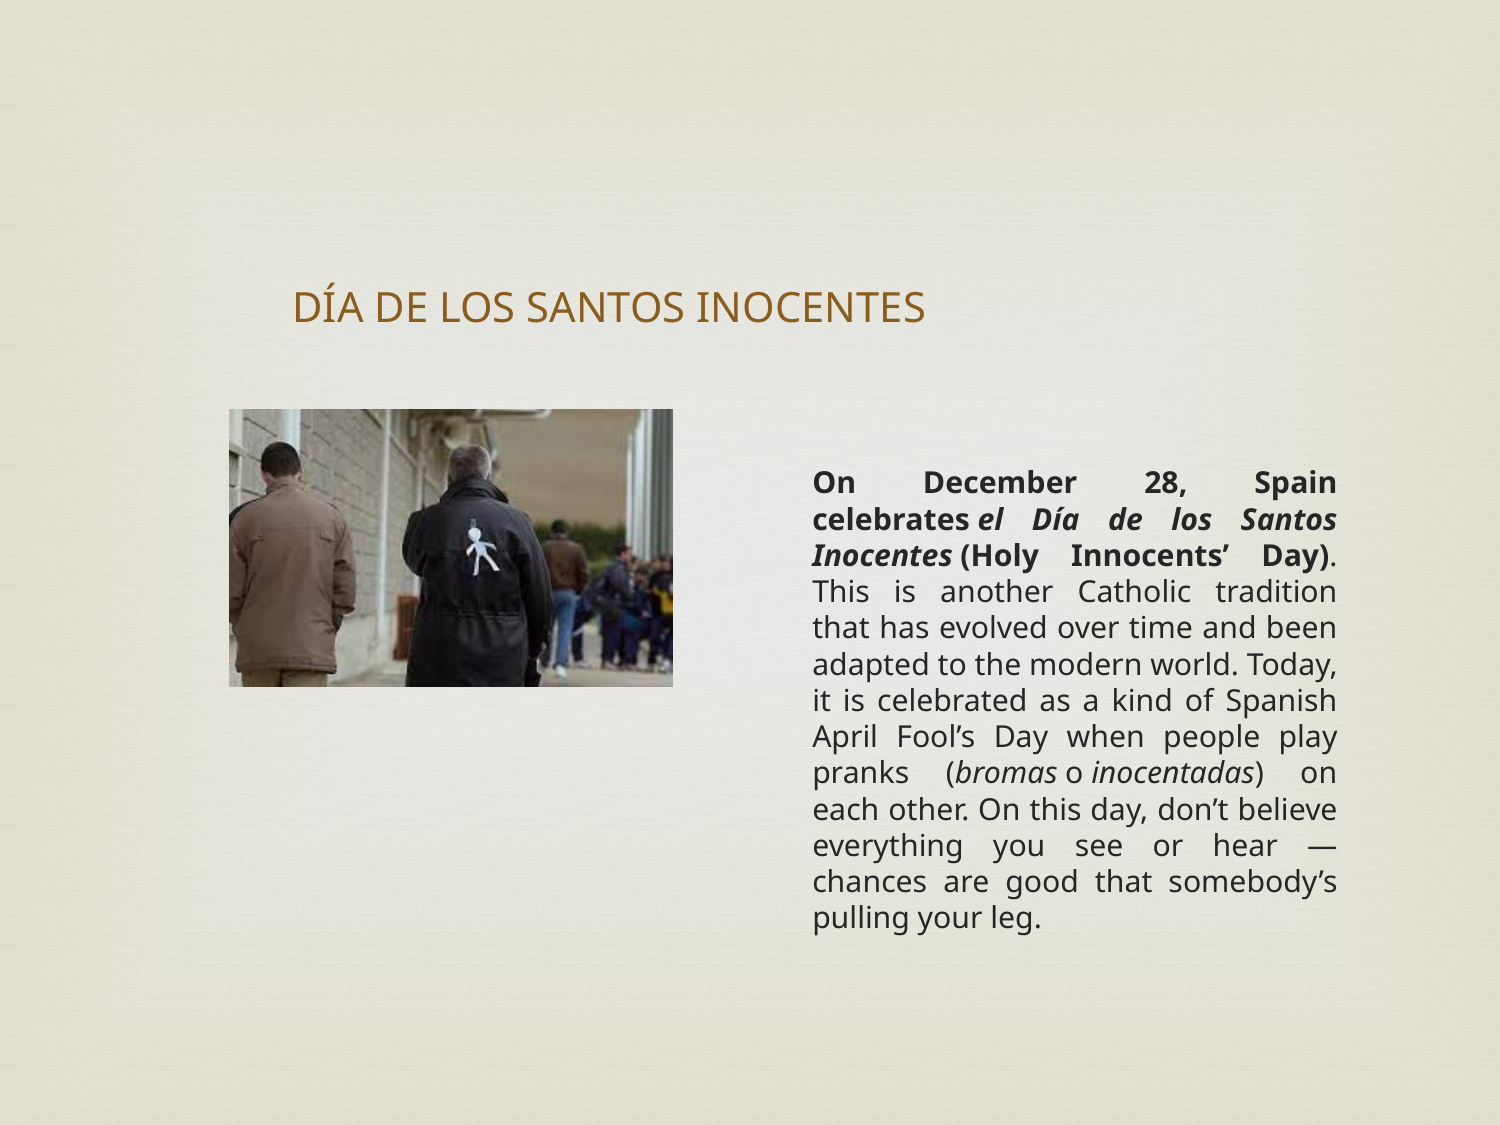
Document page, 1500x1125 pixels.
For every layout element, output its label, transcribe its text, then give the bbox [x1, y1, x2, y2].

title DÍA DE LOS SANTOS INOCENTES [277, 19, 1247, 339]
list On December 28, Spain celebrates el Día de los Santos Inocentes (Holy Innocents’ Day). This is another Catholic tradition that has evolved over time and been adapted to the modern world. Today, it is celebrated as a kind of Spanish April Fool’s Day when people play pranks (bromas o inocentadas) on each other. On this day, don’t believe everything you see or hear — chances are good that somebody’s pulling your leg. [797, 456, 1353, 953]
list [228, 409, 674, 688]
